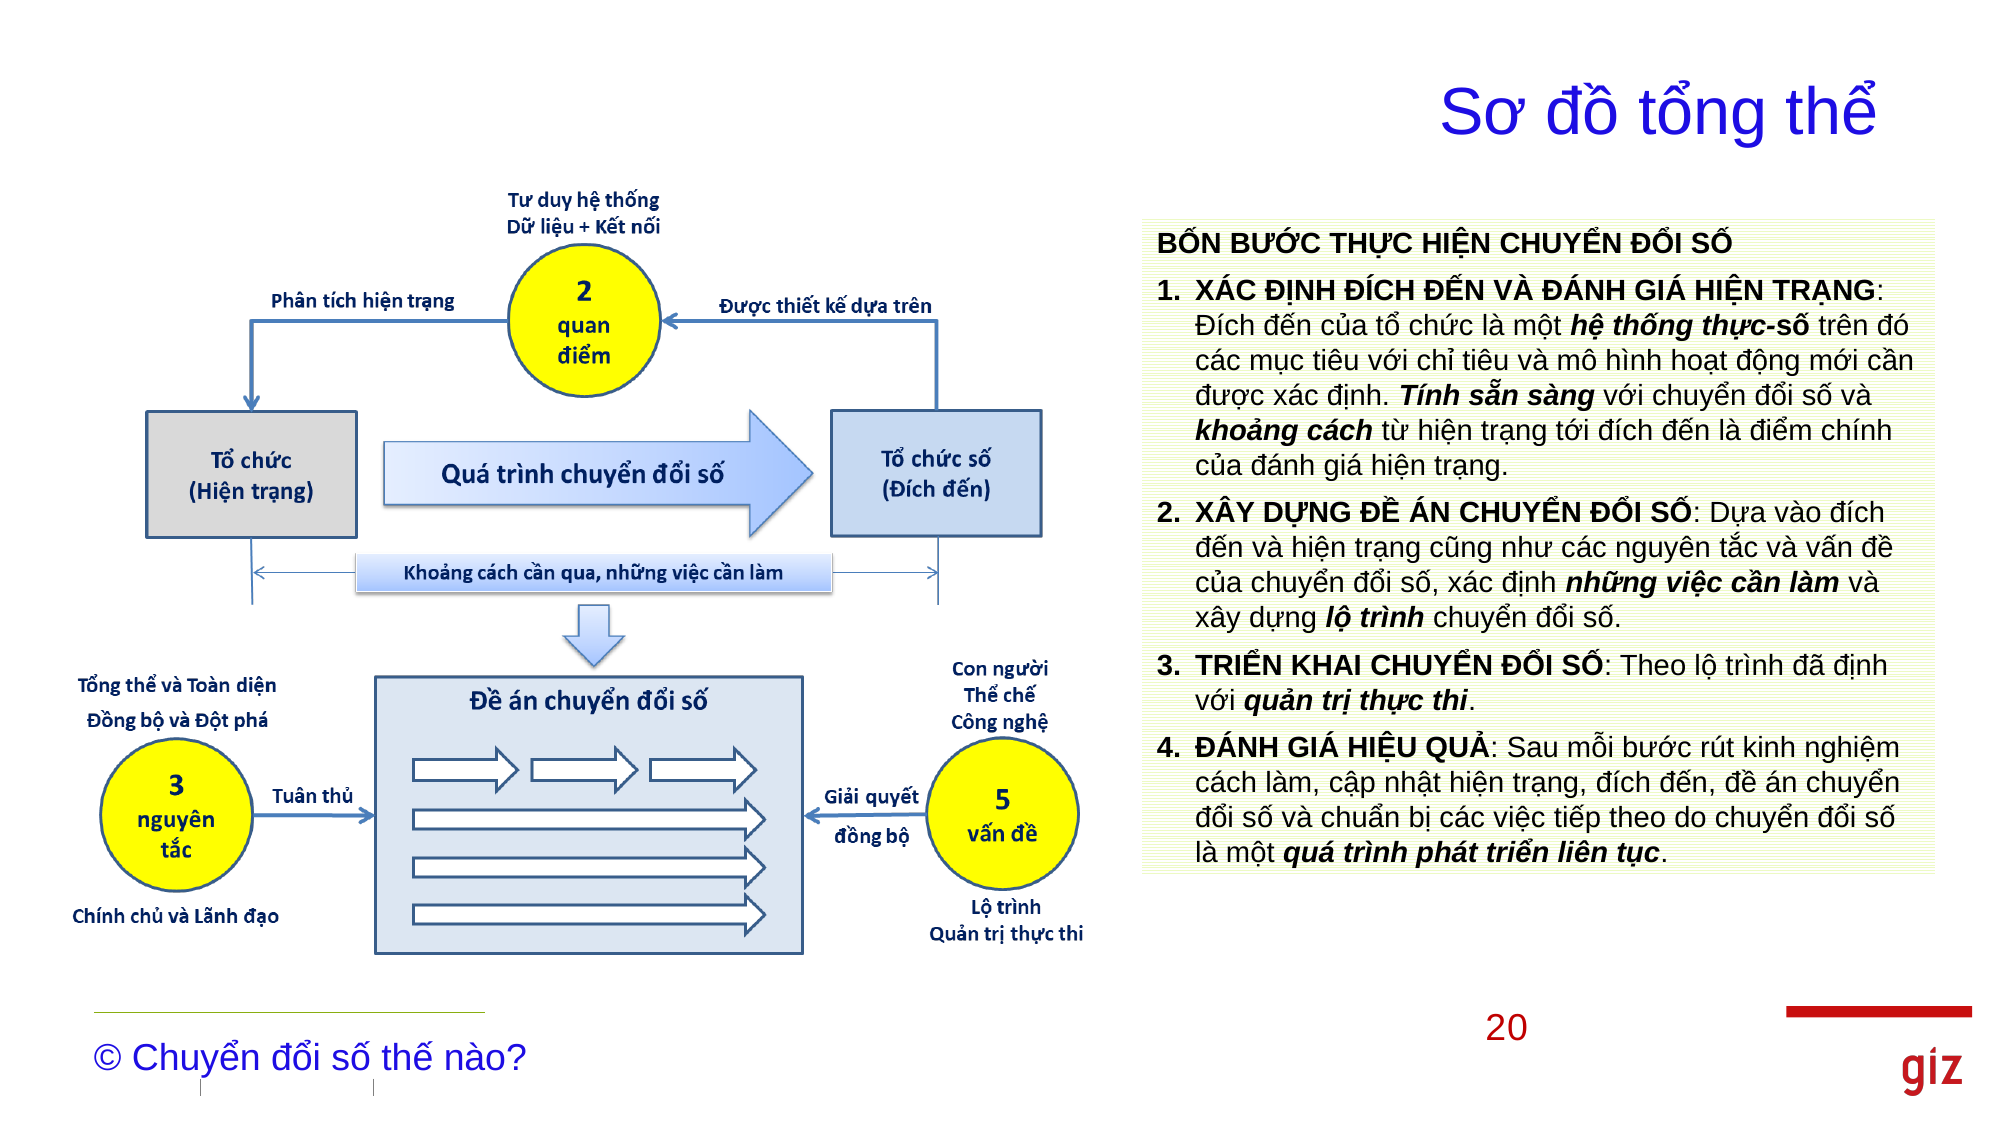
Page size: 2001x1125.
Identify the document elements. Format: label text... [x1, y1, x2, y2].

text_box BỐN BƯỚC THỰC HIỆN CHUYỂN ĐỔI SỐ XÁC ĐỊNH ĐÍCH ĐẾN VÀ ĐÁNH GIÁ HIỆN TRẠNG: Đích đến của tổ chức là một hệ thống thực-số trên đó các mục tiêu với chỉ tiêu và mô hình hoạt động mới cần được xác định. Tính sẵn sàng với chuyển đổi số và khoảng cách từ hiện trạng tới đích đến là điểm chính của đánh giá hiện trạng. XÂY DỰNG ĐỀ ÁN CHUYỂN ĐỔI SỐ: Dựa vào đích đến và hiện trạng cũng như các nguyên tắc và vấn đề của chuyển đổi số, xác định những việc cần làm và xây dựng lộ trình chuyển đổi số. TRIỂN KHAI CHUYỂN ĐỔI SỐ: Theo lộ trình đã định với quản trị thực thi. ĐÁNH GIÁ HIỆU QUẢ: Sau mỗi bước rút kinh nghiệm cách làm, cập nhật hiện trạng, đích đến, đề án chuyển đổi số và chuẩn bị các việc tiếp theo do chuyển đổi số là một quá trình phát triển liên tục. [1142, 216, 1936, 876]
title Sơ đồ tổng thể [93, 28, 1894, 197]
slide_number 20 [1485, 995, 1936, 1056]
picture [59, 179, 1103, 960]
picture [1901, 1045, 1969, 1098]
